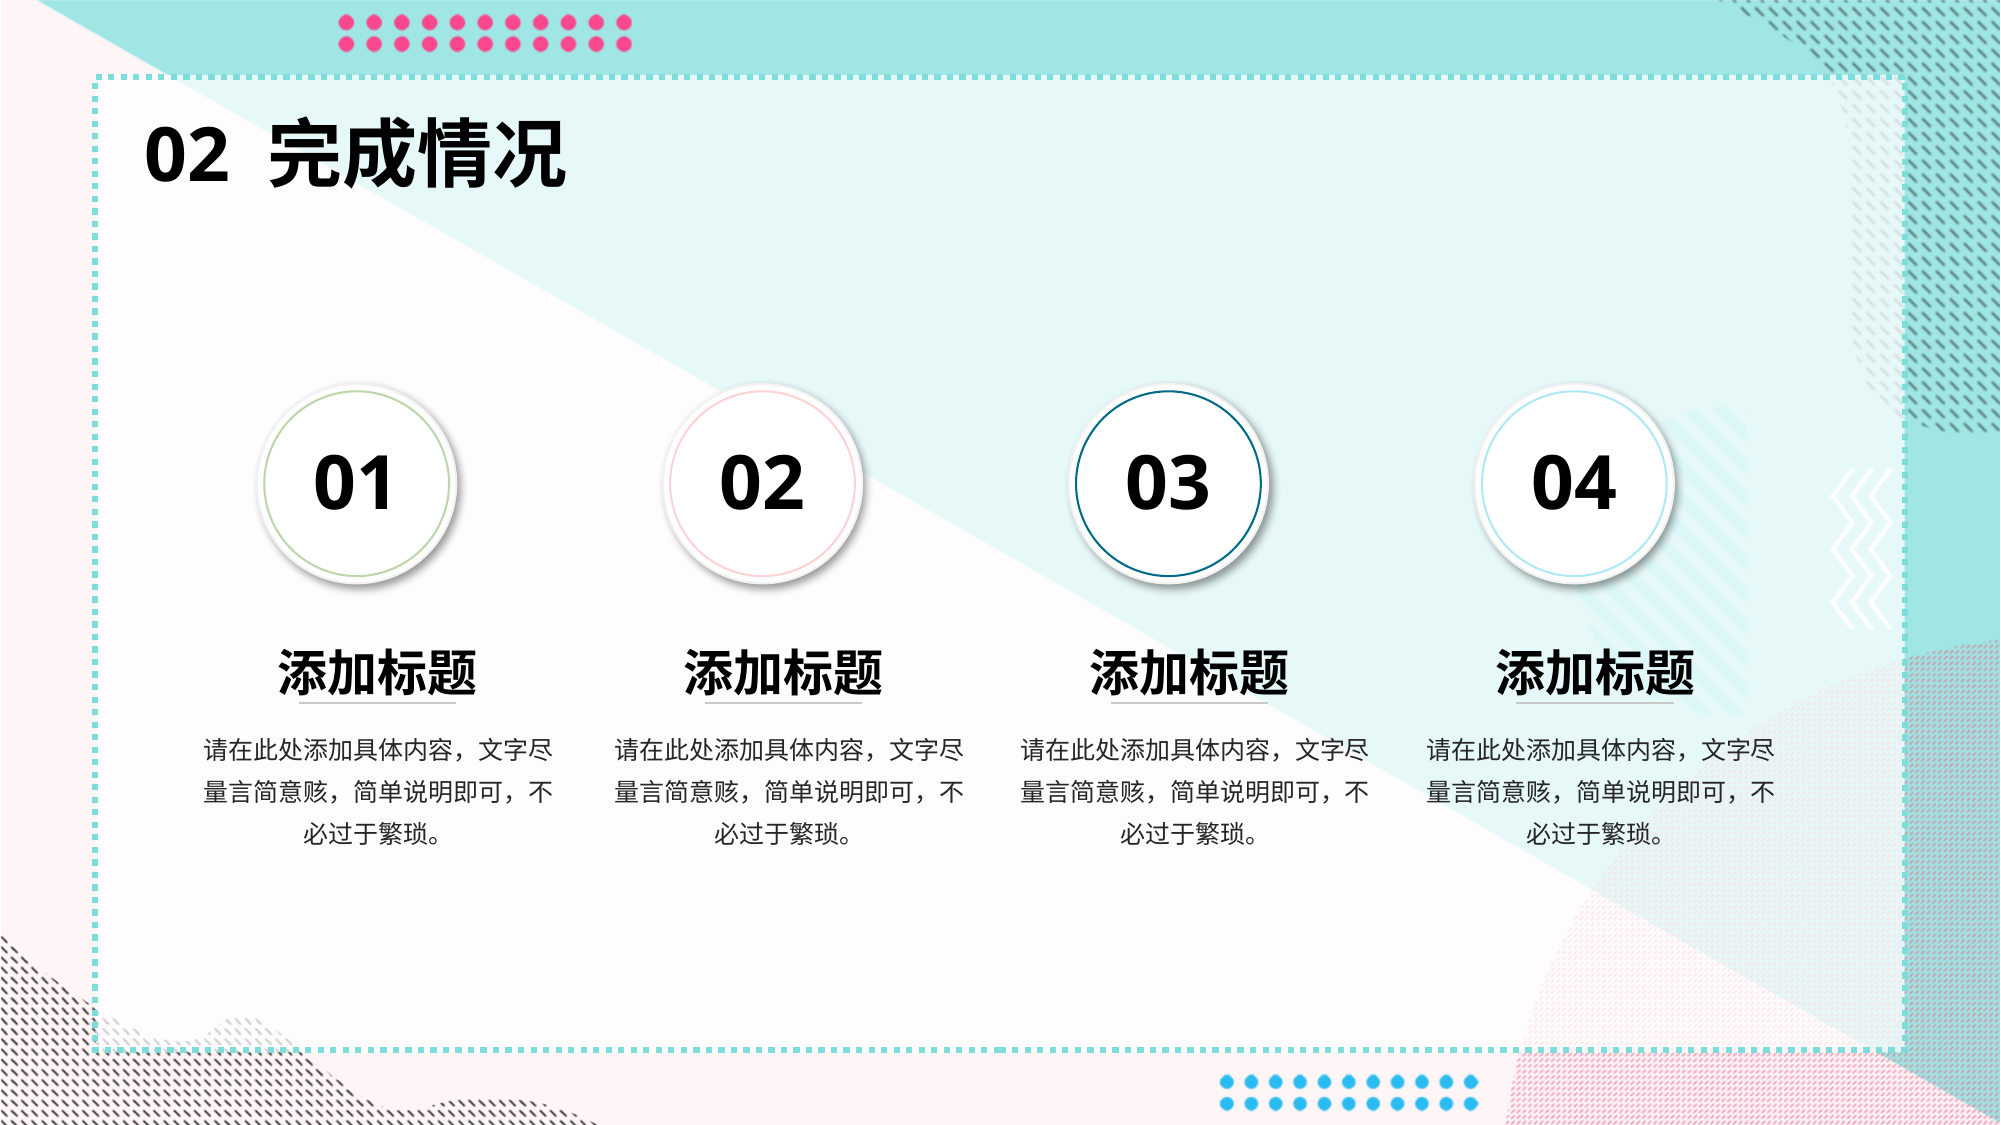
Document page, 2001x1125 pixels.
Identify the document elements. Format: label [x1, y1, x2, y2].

text_box [1003, 651, 1387, 858]
text_box [1068, 383, 1269, 584]
text_box [0, 0, 2000, 1125]
text_box [662, 383, 863, 584]
text_box [186, 651, 570, 858]
text_box [1474, 383, 1674, 584]
text_box [597, 651, 981, 858]
text_box [256, 383, 457, 584]
text_box [1403, 651, 1799, 858]
text_box [95, 74, 1905, 1053]
